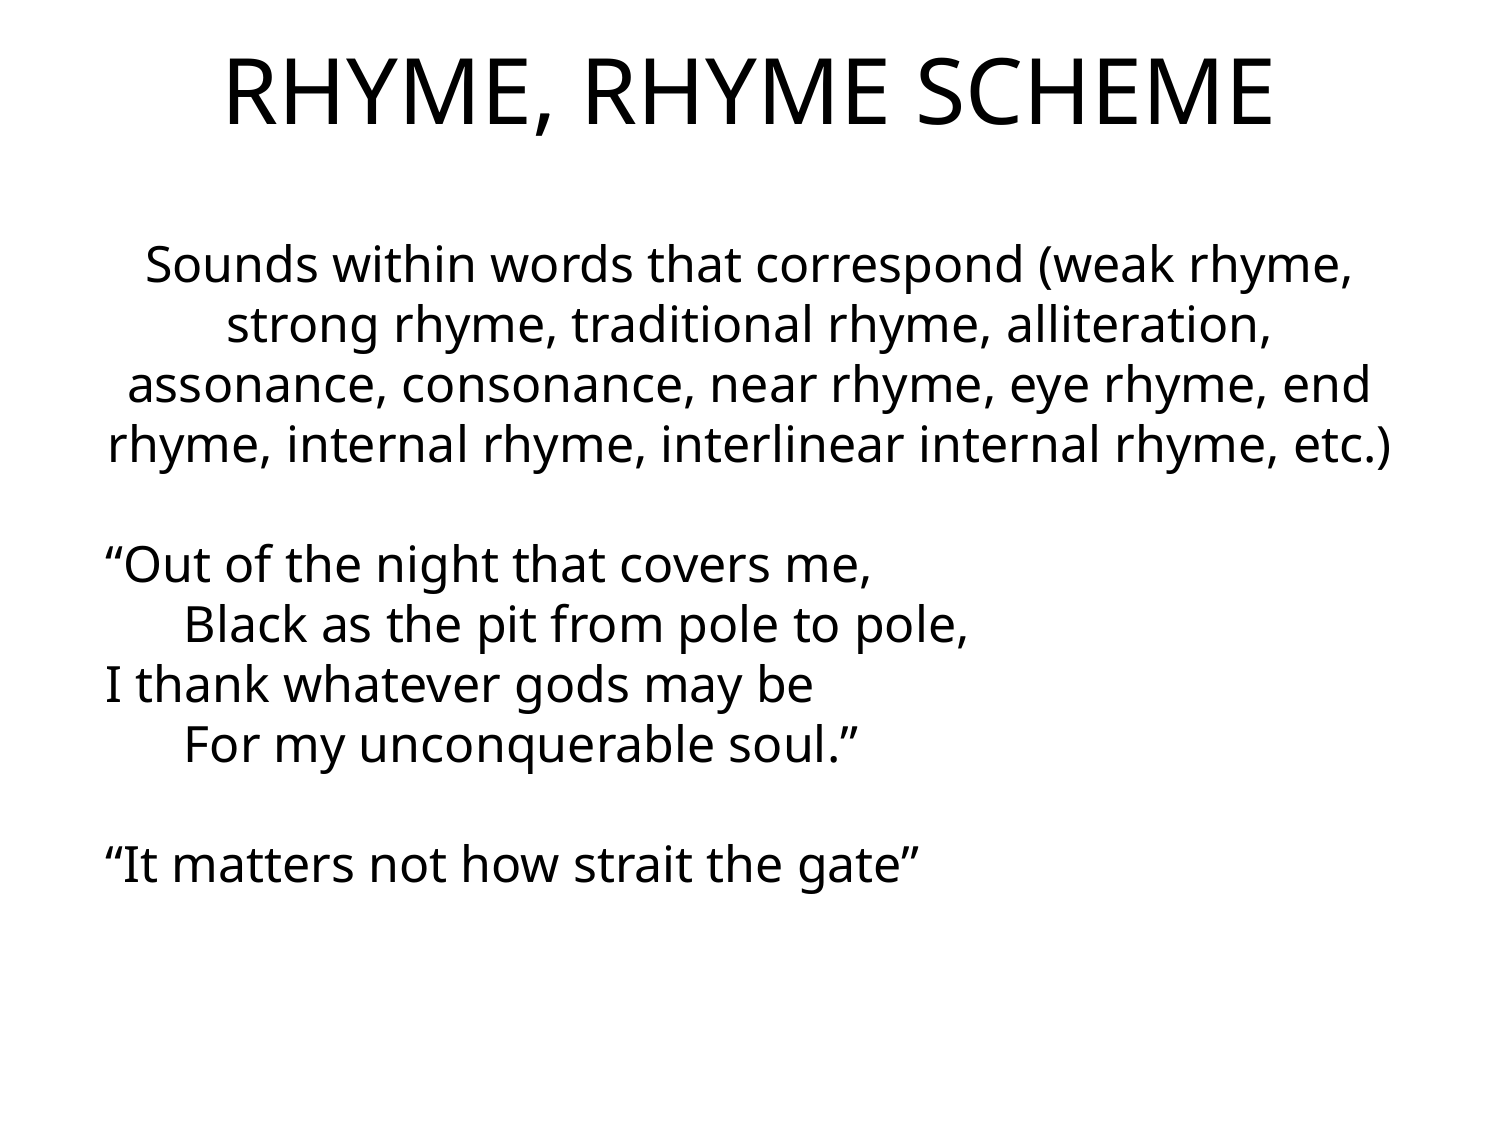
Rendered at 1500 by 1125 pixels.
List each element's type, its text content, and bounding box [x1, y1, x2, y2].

text_box RHYME, RHYME SCHEME Sounds within words that correspond (weak rhyme, strong rhyme, traditional rhyme, alliteration, assonance, consonance, near rhyme, eye rhyme, end rhyme, internal rhyme, interlinear internal rhyme, etc.) “Out of the night that covers me, Black as the pit from pole to pole, I thank whatever gods may be For my unconquerable soul.” “It matters not how strait the gate” [91, 25, 1409, 990]
